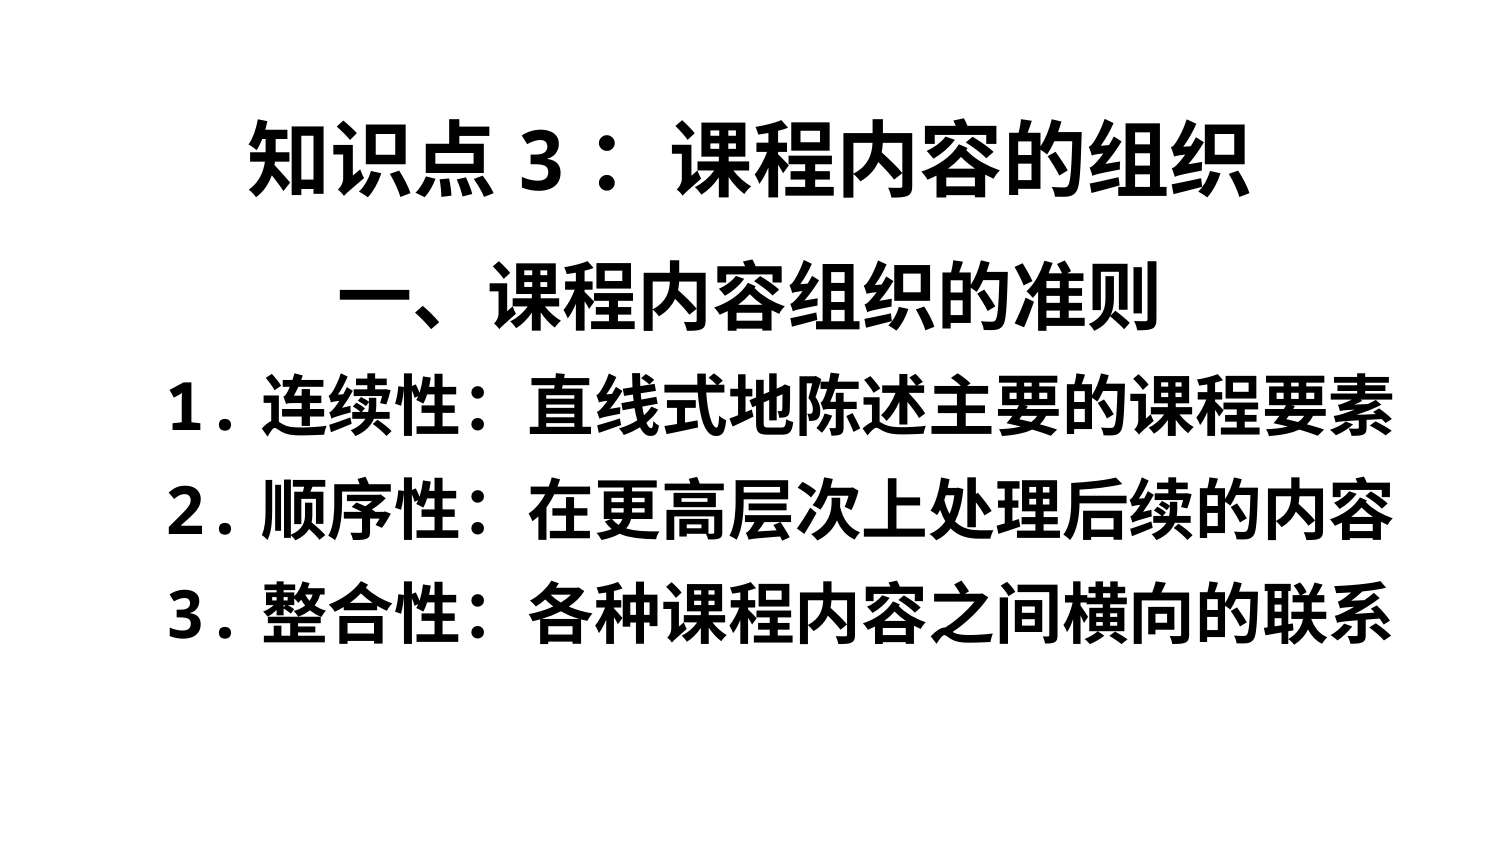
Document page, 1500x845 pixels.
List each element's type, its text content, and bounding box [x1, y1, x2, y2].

title 知识点3：课程内容的组织 [74, 86, 1426, 228]
list 一、课程内容组织的准则 1.连续性：直线式地陈述主要的课程要素 2.顺序性：在更高层次上处理后续的内容 3.整合性：各种课程内容之间横向的联系 [74, 259, 1426, 737]
